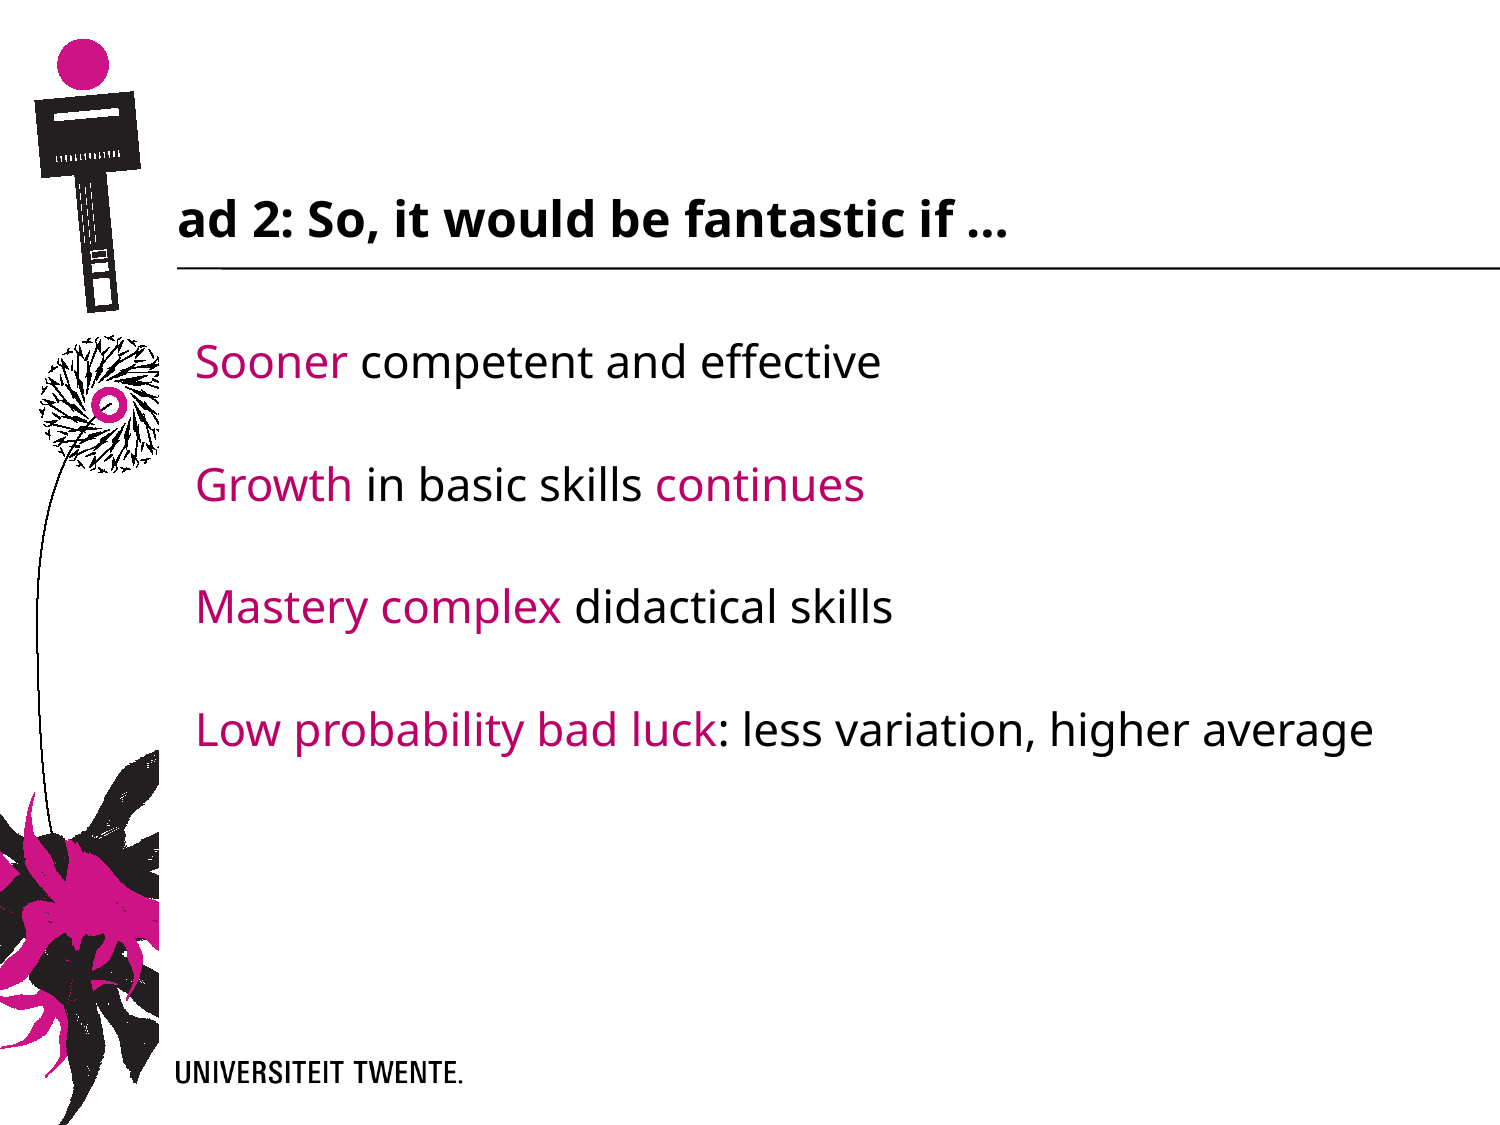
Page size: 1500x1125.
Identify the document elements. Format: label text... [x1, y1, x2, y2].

picture [0, 0, 482, 1125]
list Sooner competent and effective Growth in basic skills continues Mastery complex didactical skills Low probability bad luck: less variation, higher average [194, 267, 1500, 988]
title ad 2: So, it would be fantastic if … [177, 59, 1458, 248]
